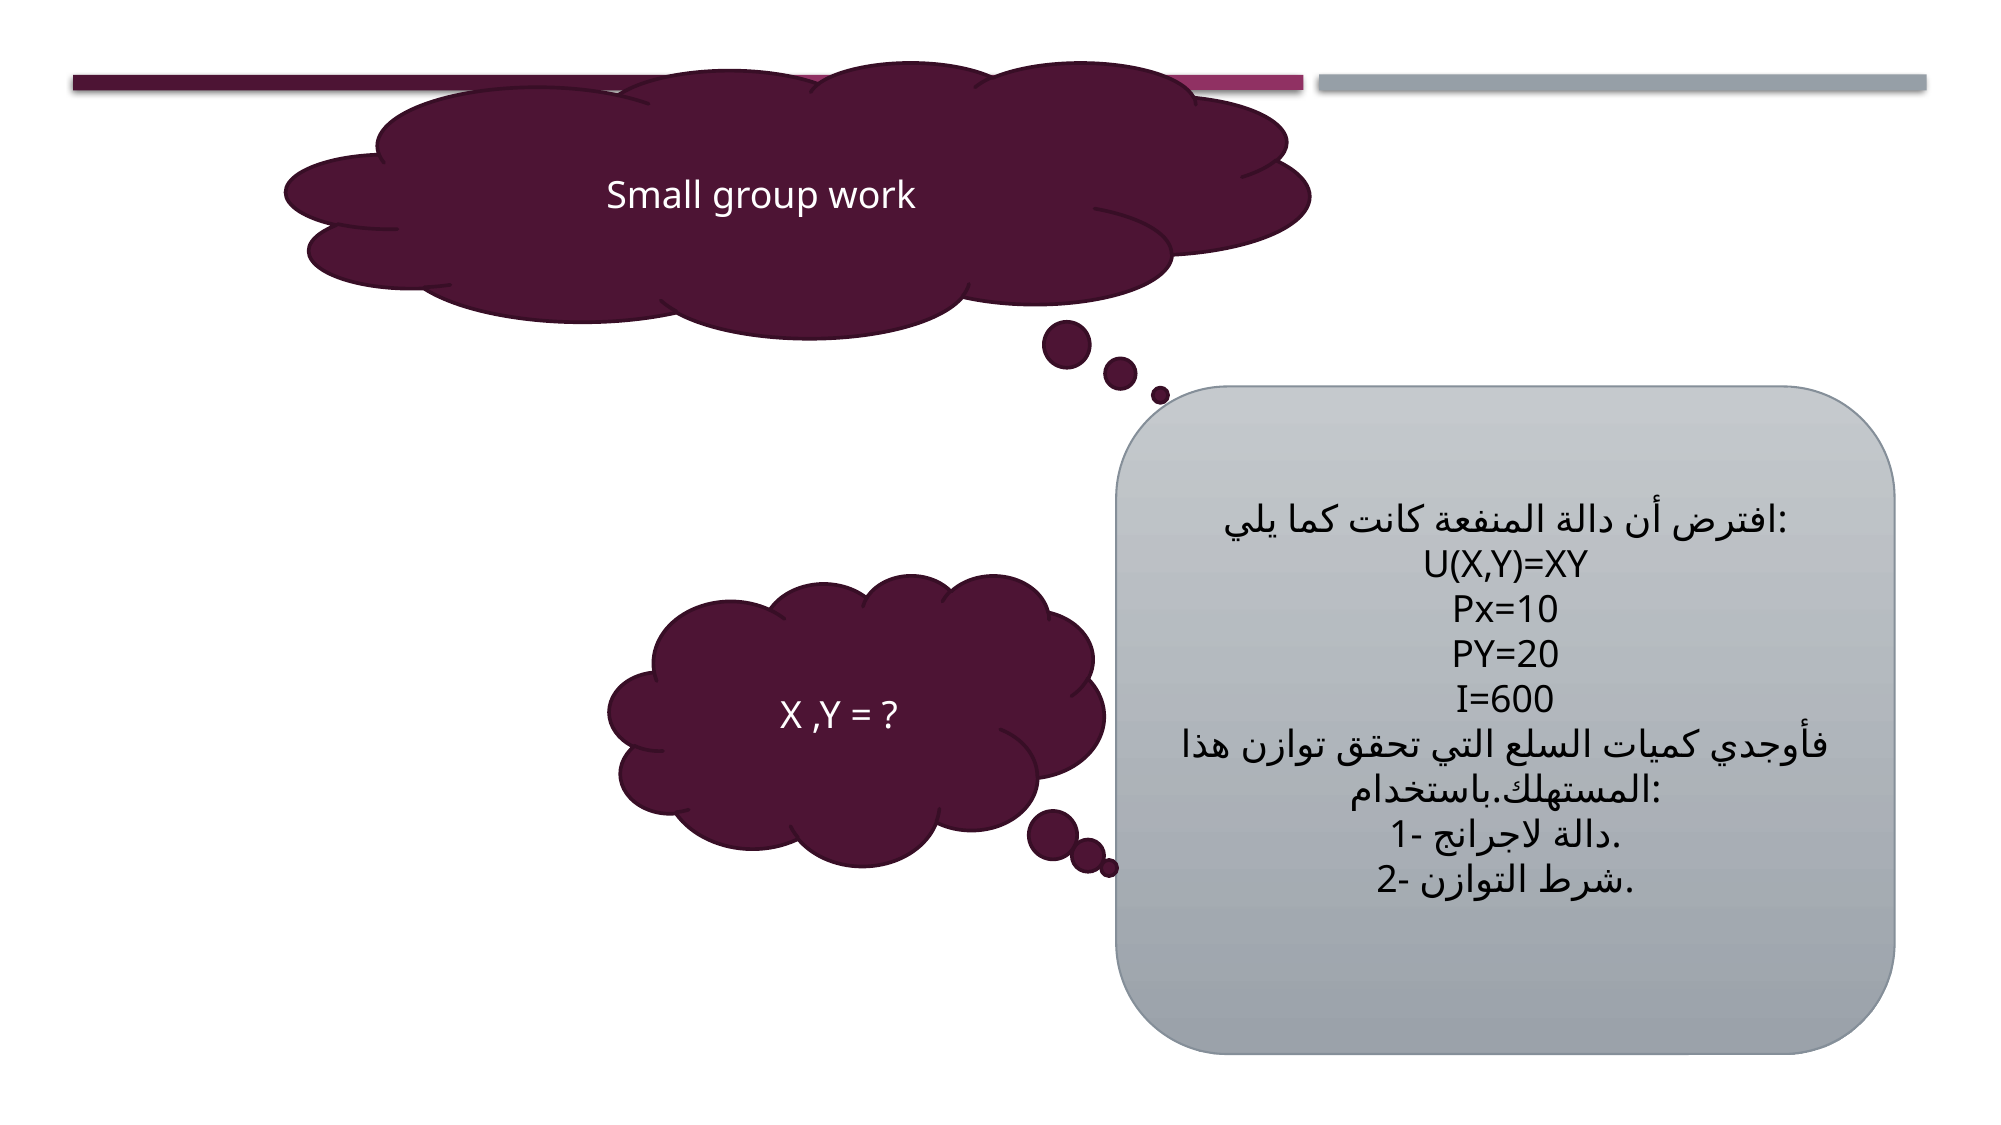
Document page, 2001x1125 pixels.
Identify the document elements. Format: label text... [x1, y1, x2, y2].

text_box X ,Y = ? [1026, 809, 1119, 878]
text_box Small group work [1042, 319, 1092, 370]
text_box Small group work [283, 61, 1312, 341]
text_box Small group work [1150, 385, 1170, 405]
text_box افترض أن دالة المنفعة كانت كما يلي: U(X,Y)=XY Px=10 PY=20 I=600 فأوجدي كميات السلع التي تحقق توازن هذا المستهلك.باستخدام: 1- دالة لاجرانج. 2- شرط التوازن. [1115, 385, 1896, 1056]
text_box Small group work [1103, 356, 1138, 391]
text_box X ,Y = ? [607, 574, 1107, 869]
